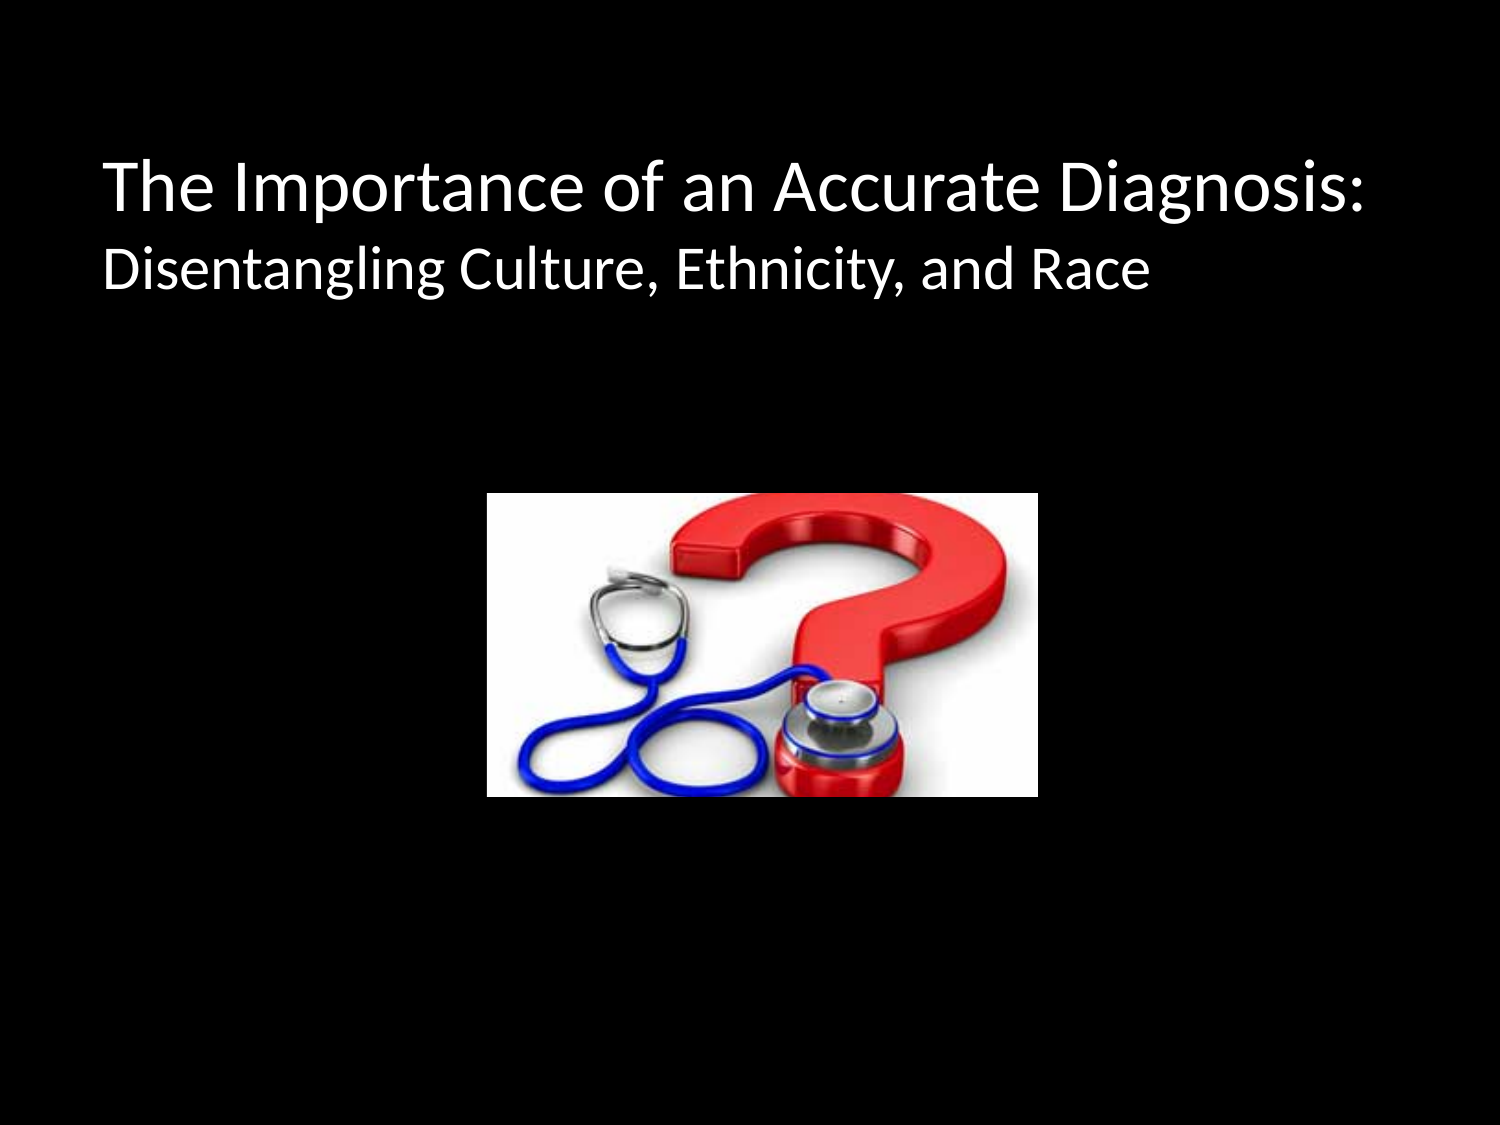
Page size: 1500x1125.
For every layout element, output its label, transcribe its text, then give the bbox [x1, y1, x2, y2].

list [486, 493, 1039, 797]
title The Importance of an Accurate Diagnosis: Disentangling Culture, Ethnicity, and Race [87, 125, 1438, 313]
